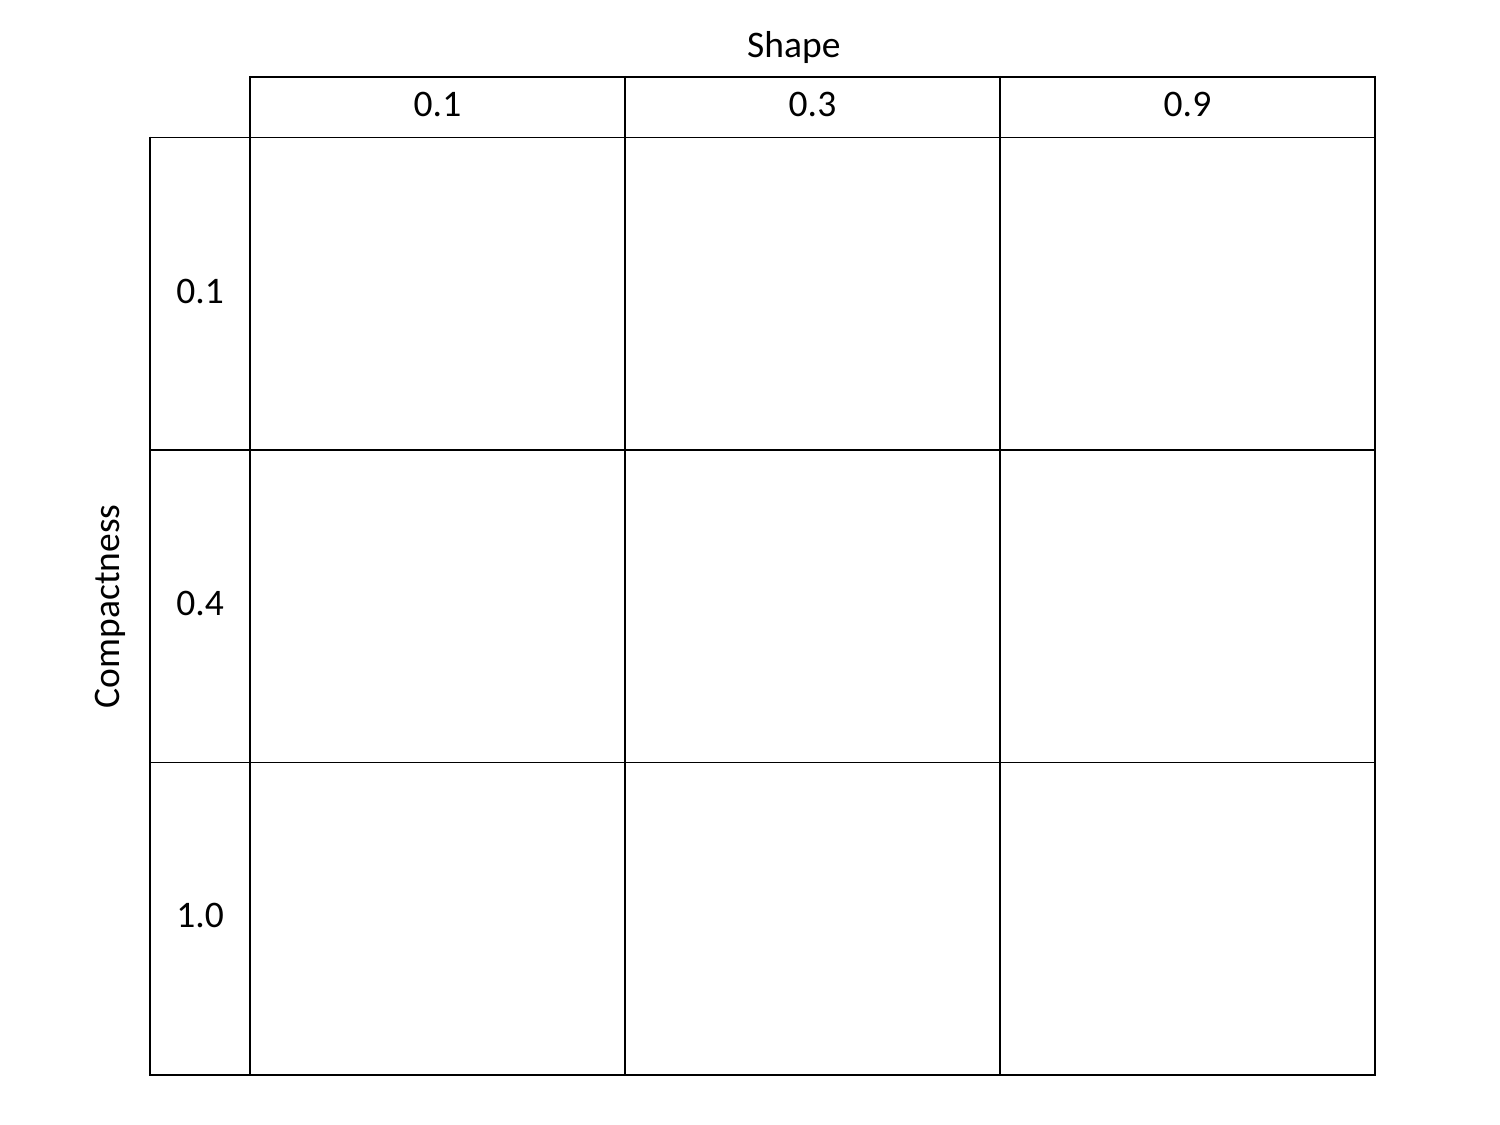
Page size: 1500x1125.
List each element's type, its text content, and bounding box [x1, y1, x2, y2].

table_header 0.1 [151, 138, 249, 449]
table_header 0.9 [1001, 78, 1374, 137]
text_box Compactness [74, 137, 150, 1075]
table_cell [626, 451, 999, 762]
table_cell [1001, 763, 1374, 1074]
table_header [626, 138, 999, 449]
table_header 0.1 [251, 78, 624, 137]
table_cell [1001, 451, 1374, 762]
table_cell [251, 451, 624, 762]
table_cell [251, 763, 624, 1074]
table_header 0.3 [626, 78, 999, 137]
table_header [251, 138, 624, 449]
table_cell [626, 763, 999, 1074]
table_cell 0.4 [151, 451, 249, 762]
table_cell 1.0 [151, 763, 249, 1074]
text_box Shape [474, 12, 1113, 73]
table_header [1001, 138, 1374, 449]
